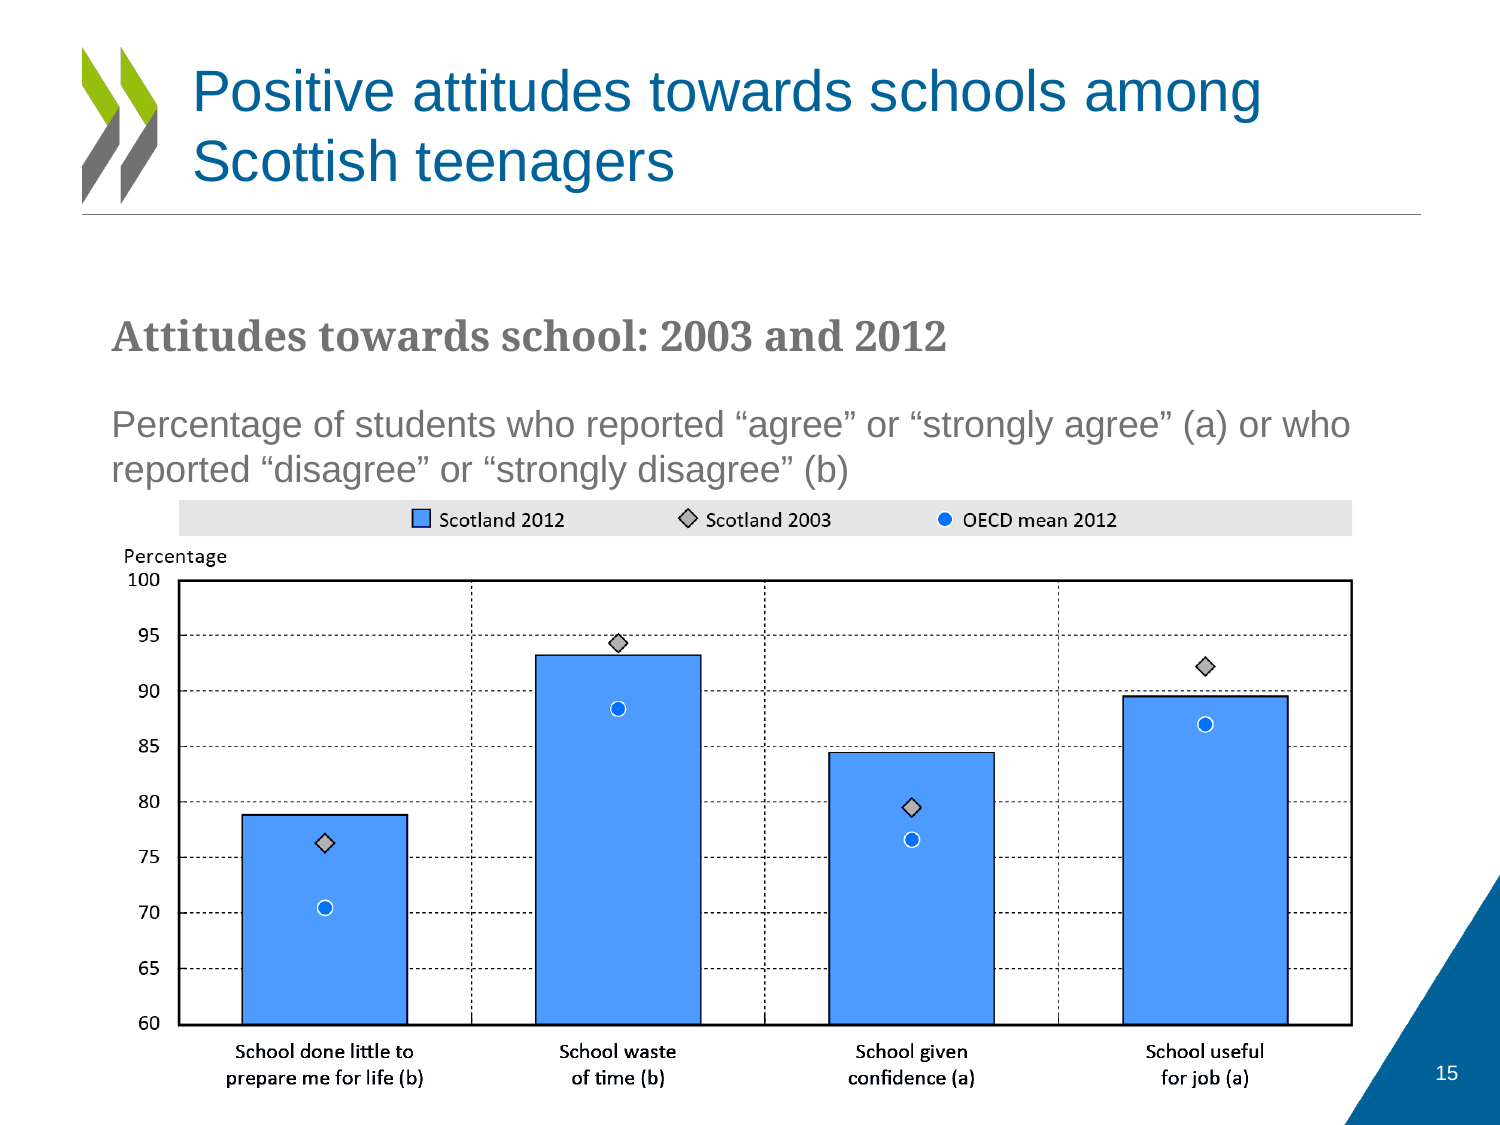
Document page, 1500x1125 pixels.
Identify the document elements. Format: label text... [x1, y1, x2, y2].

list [123, 500, 1353, 1091]
title Positive attitudes towards schools among Scottish teenagers [177, 38, 1394, 207]
text_box Attitudes towards school: 2003 and 2012 Percentage of students who reported “agree” or “strongly agree” (a) or who reported “disagree” or “strongly disagree” (b) [96, 302, 1447, 768]
picture [1344, 874, 1500, 1125]
slide_number 15 [1417, 1051, 1474, 1092]
